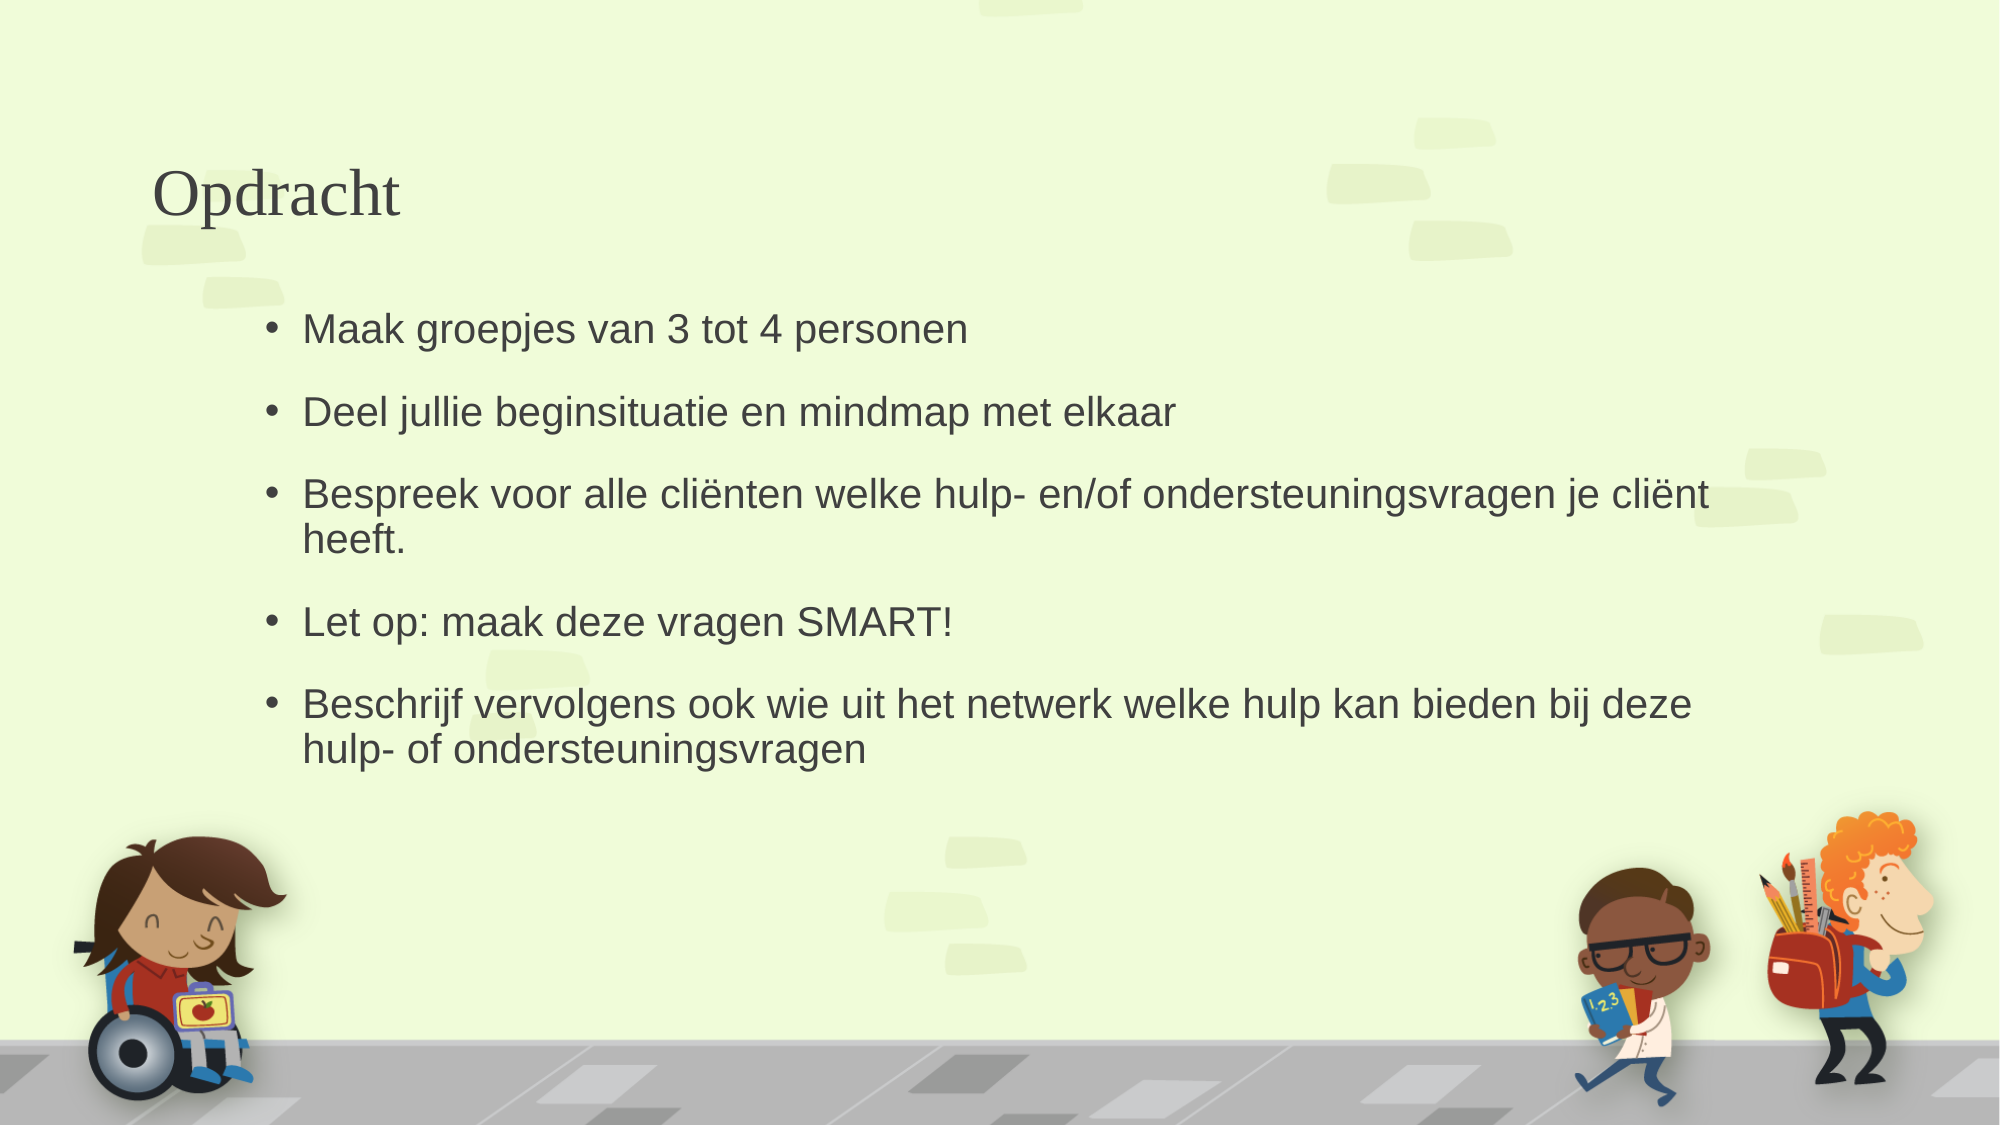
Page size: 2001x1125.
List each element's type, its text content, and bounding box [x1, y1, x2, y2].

picture [0, 0, 2000, 1125]
title Opdracht [137, 59, 1750, 238]
list Maak groepjes van 3 tot 4 personen Deel jullie beginsituatie en mindmap met elkaar Bespreek voor alle cliënten welke hulp- en/of ondersteuningsvragen je cliënt heeft. Let op: maak deze vragen SMART! Beschrijf vervolgens ook wie uit het netwerk welke hulp kan bieden bij deze hulp- of ondersteuningsvragen [249, 299, 1750, 870]
